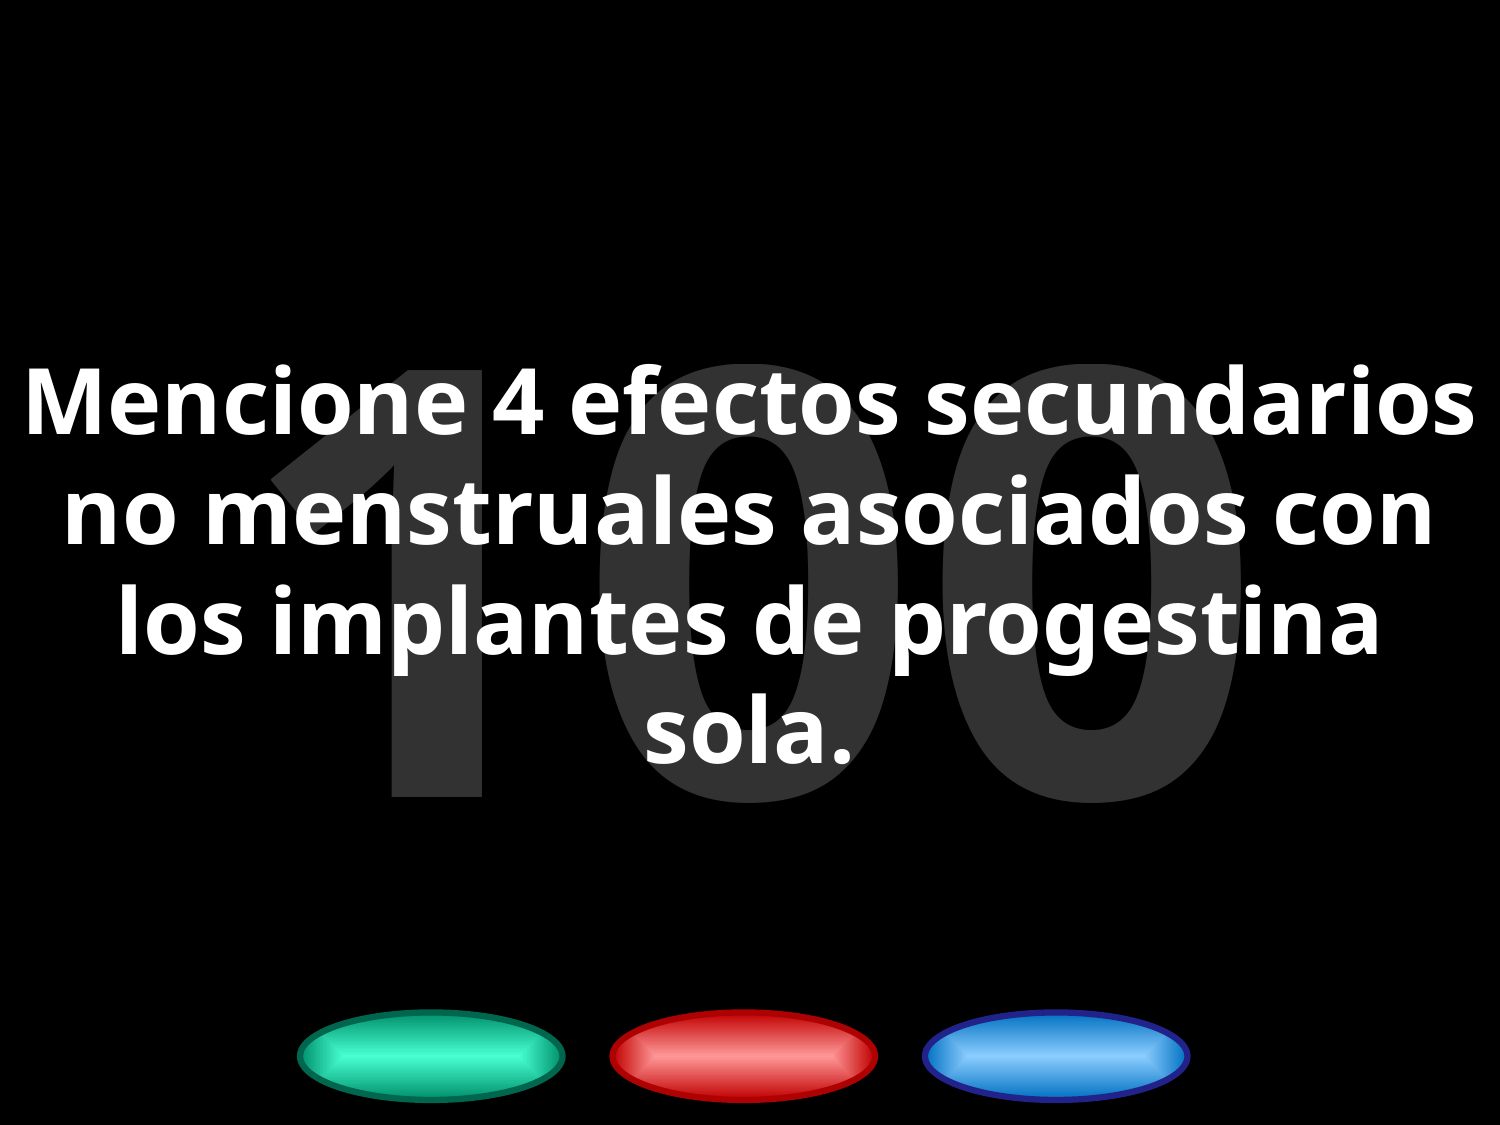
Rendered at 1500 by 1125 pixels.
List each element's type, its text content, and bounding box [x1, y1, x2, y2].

text_box Mencione 4 efectos secundarios no menstruales asociados con los implantes de progestina sola. [0, 0, 1500, 1125]
text_box [612, 1012, 876, 1100]
text_box [924, 1012, 1188, 1100]
text_box [300, 1012, 563, 1100]
